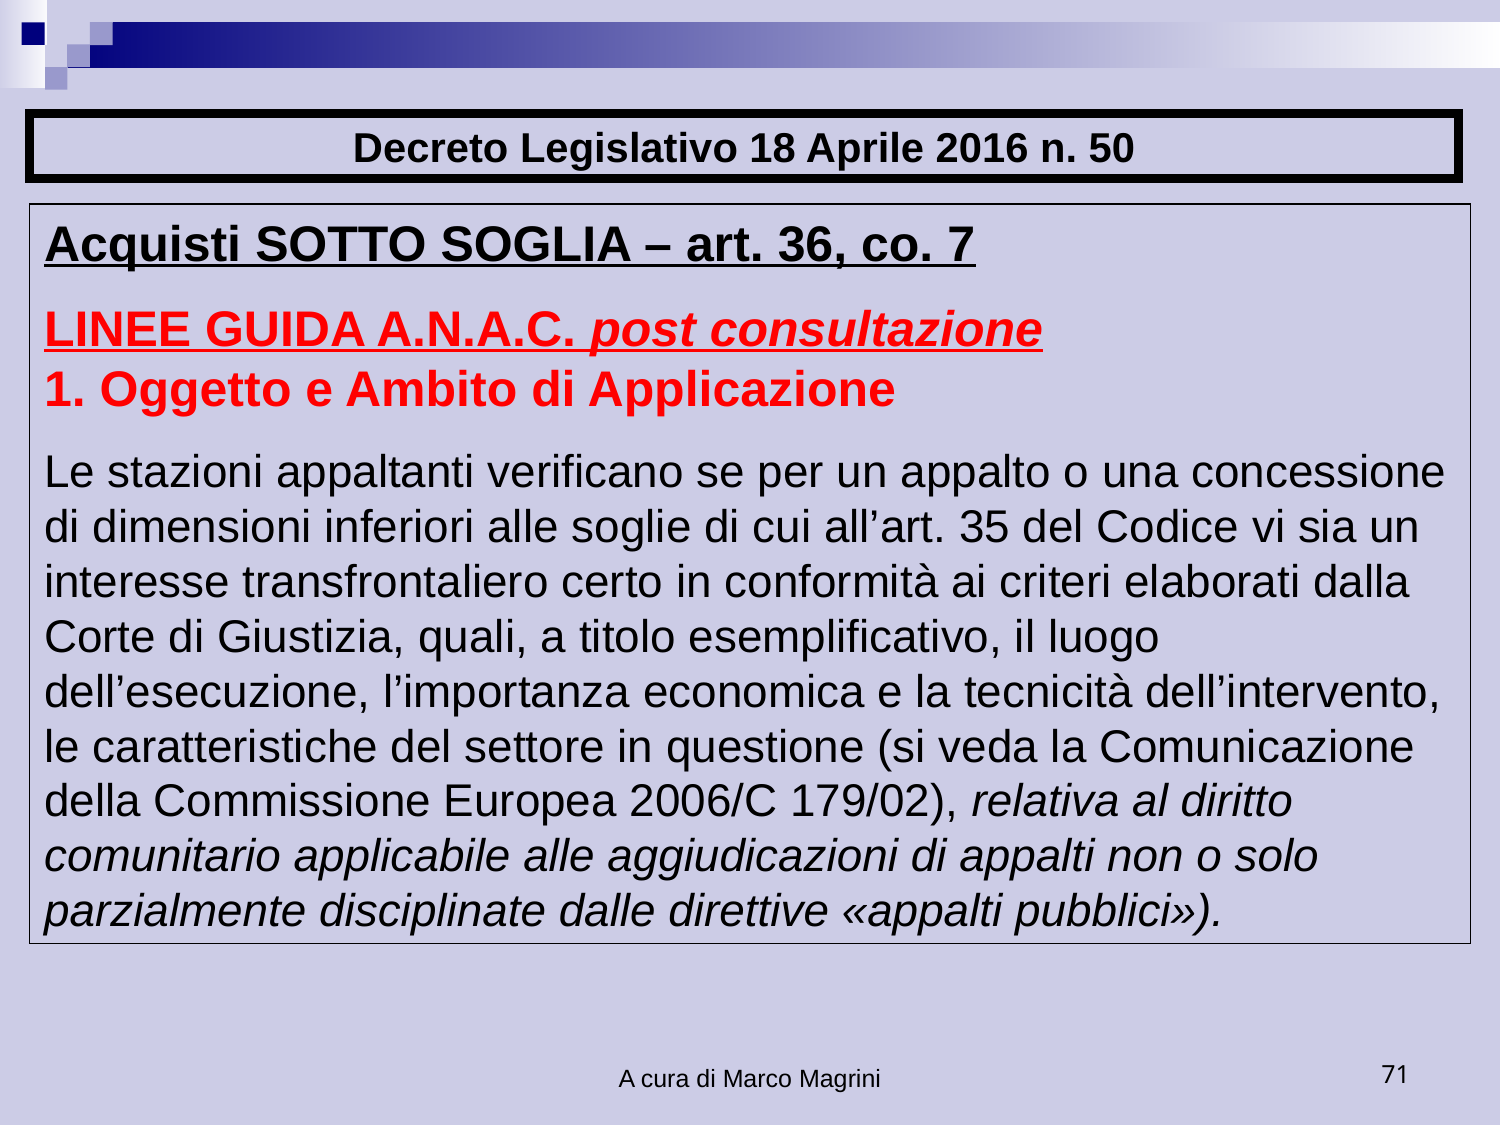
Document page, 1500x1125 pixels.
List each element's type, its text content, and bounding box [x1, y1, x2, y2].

footer A cura di Marco Magrini [512, 1025, 988, 1100]
slide_number 71 [1074, 1025, 1425, 1100]
text_box Acquisti SOTTO SOGLIA – art. 36, co. 7 LINEE GUIDA A.N.A.C. post consultazione 1. Oggetto e Ambito di Applicazione Le stazioni appaltanti verificano se per un appalto o una concessione di dimensioni inferiori alle soglie di cui all’art. 35 del Codice vi sia un interesse transfrontaliero certo in conformità ai criteri elaborati dalla Corte di Giustizia, quali, a titolo esemplificativo, il luogo dell’esecuzione, l’importanza economica e la tecnicità dell’intervento, le caratteristiche del settore in questione (si veda la Comunicazione della Commissione Europea 2006/C 179/02), relativa al diritto comunitario applicabile alle aggiudicazioni di appalti non o solo parzialmente disciplinate dalle direttive «appalti pubblici»). [29, 203, 1471, 944]
text_box Decreto Legislativo 18 Aprile 2016 n. 50 [29, 113, 1459, 179]
